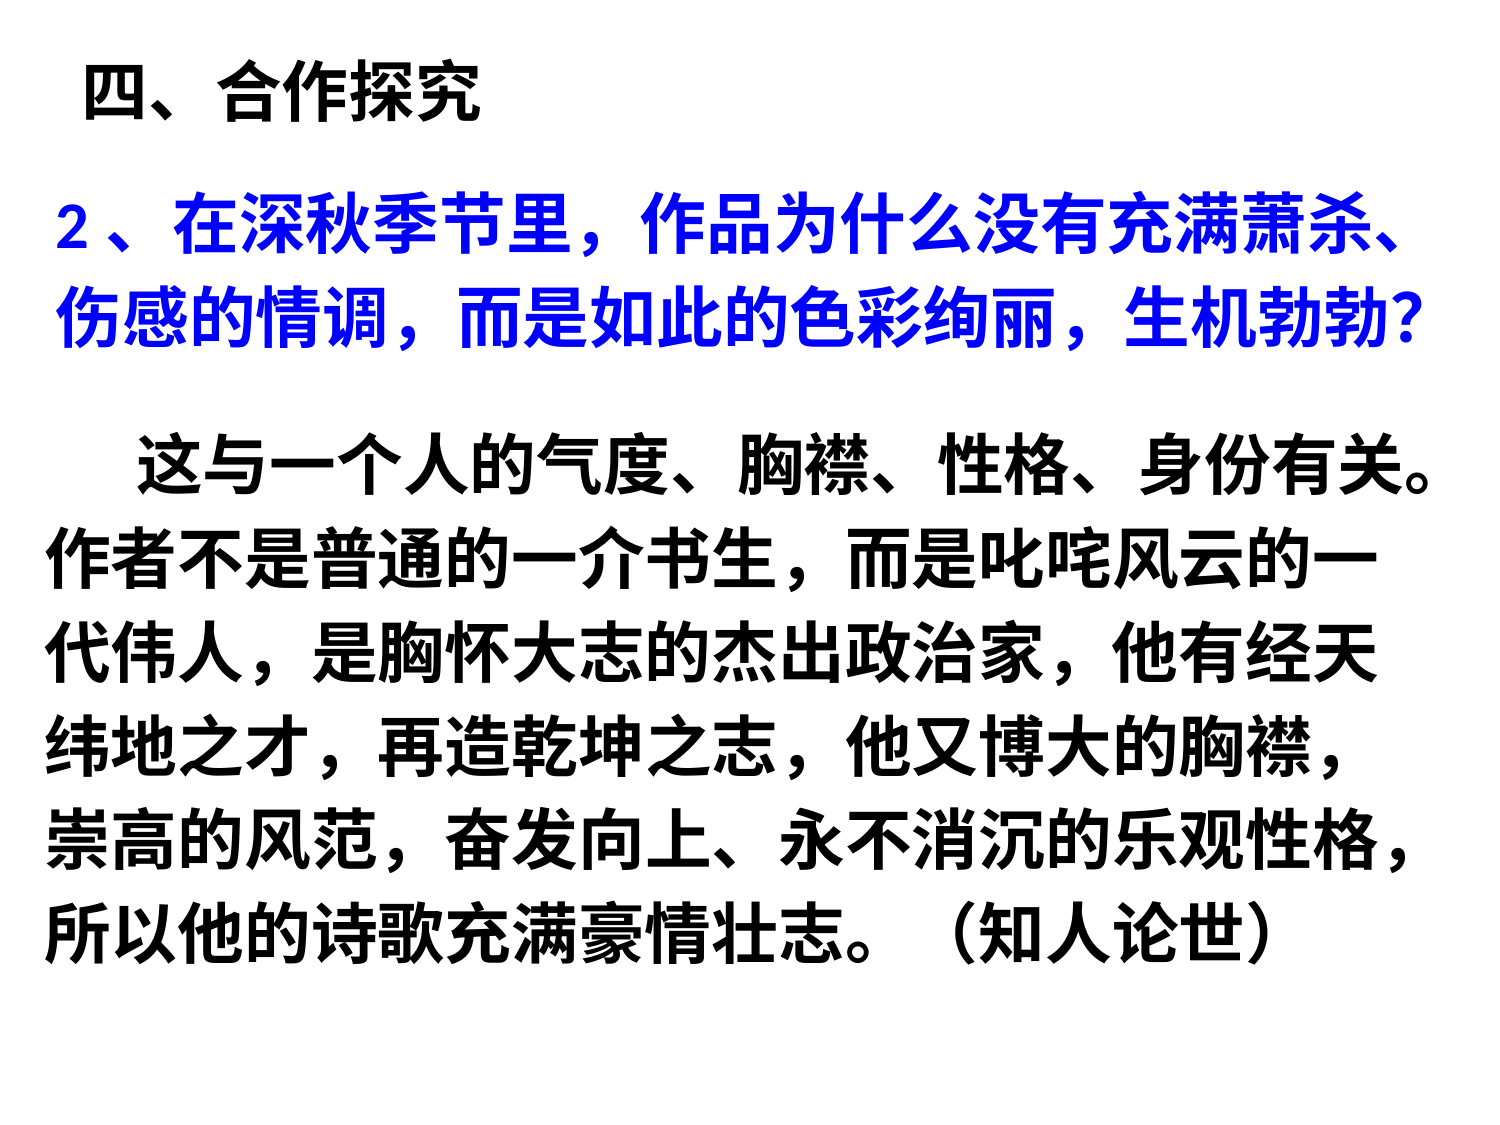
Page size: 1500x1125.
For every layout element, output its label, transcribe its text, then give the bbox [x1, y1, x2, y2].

text_box 四、合作探究 [66, 42, 497, 138]
text_box 2、在深秋季节里，作品为什么没有充满萧杀、伤感的情调，而是如此的色彩绚丽，生机勃勃？ [41, 160, 1500, 284]
text_box 这与一个人的气度、胸襟、性格、身份有关。作者不是普通的一介书生，而是叱咤风云的一代伟人，是胸怀大志的杰出政治家，他有经天纬地之才，再造乾坤之志，他又博大的胸襟，崇高的风范，奋发向上、永不消沉的乐观性格，所以他的诗歌充满豪情壮志。（知人论世） [29, 401, 1436, 980]
